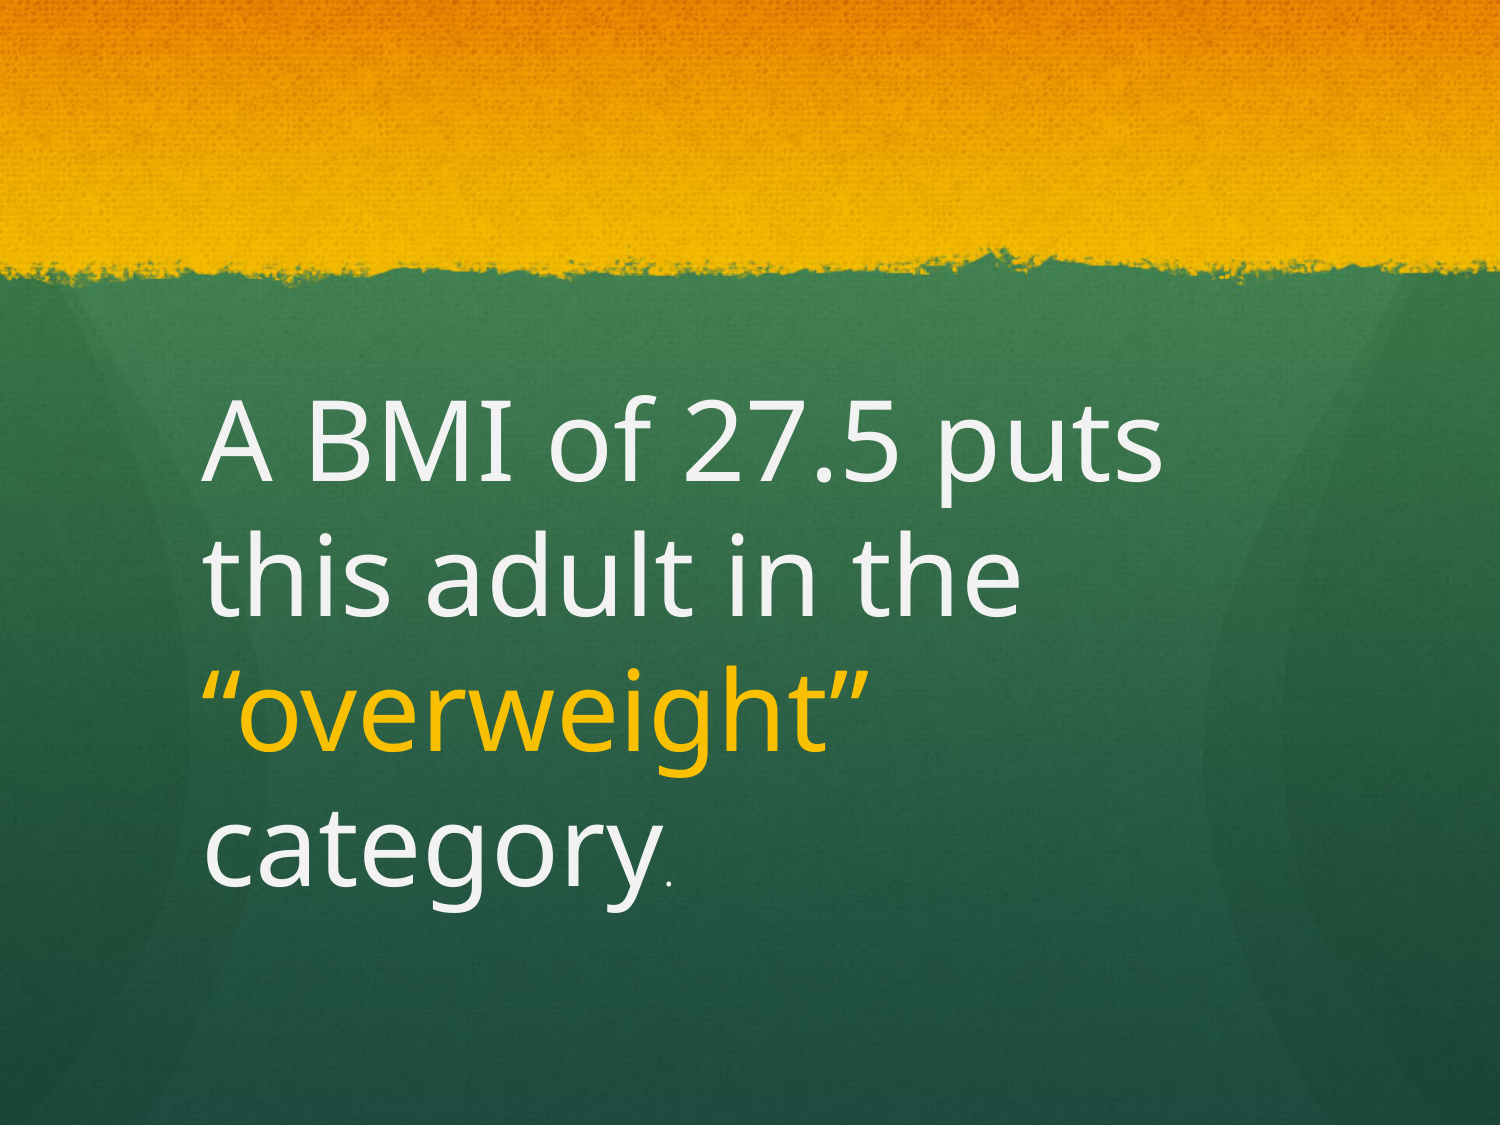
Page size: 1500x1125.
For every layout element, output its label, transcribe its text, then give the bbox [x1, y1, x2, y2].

text_box A BMI of 27.5 puts this adult in the “overweight” category. [186, 361, 1375, 917]
picture [0, 0, 1500, 1125]
